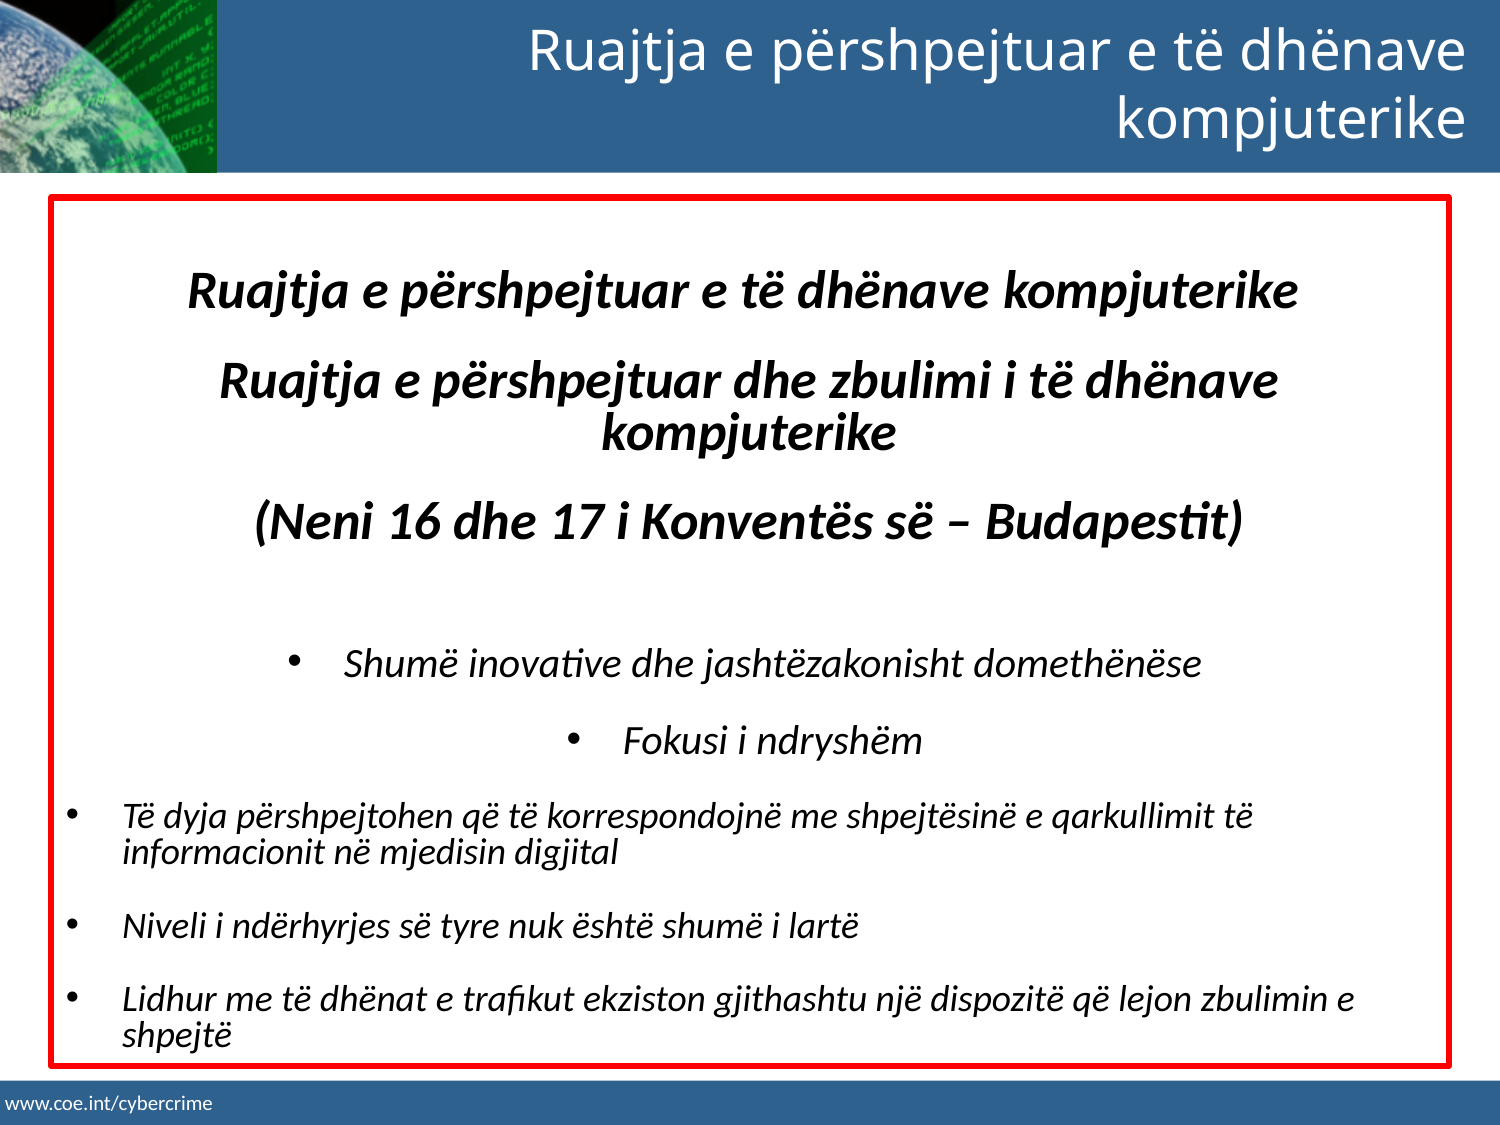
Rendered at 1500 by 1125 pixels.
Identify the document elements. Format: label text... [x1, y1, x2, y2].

text_box Ruajtja e përshpejtuar e të dhënave kompjuterike Ruajtja e përshpejtuar dhe zbulimi i të dhënave kompjuterike (Neni 16 dhe 17 i Konventës së – Budapestit) Shumë inovative dhe jashtëzakonisht domethënëse Fokusi i ndryshëm Të dyja përshpejtohen që të korrespondojnë me shpejtësinë e qarkullimit të informacionit në mjedisin digjital Niveli i ndërhyrjes së tyre nuk është shumë i lartë Lidhur me të dhënat e trafikut ekziston gjithashtu një dispozitë që lejon zbulimin e shpejtë [51, 197, 1449, 1066]
text_box Ruajtja e përshpejtuar e të dhënave kompjuterike [230, 7, 1483, 157]
picture [0, 0, 217, 173]
